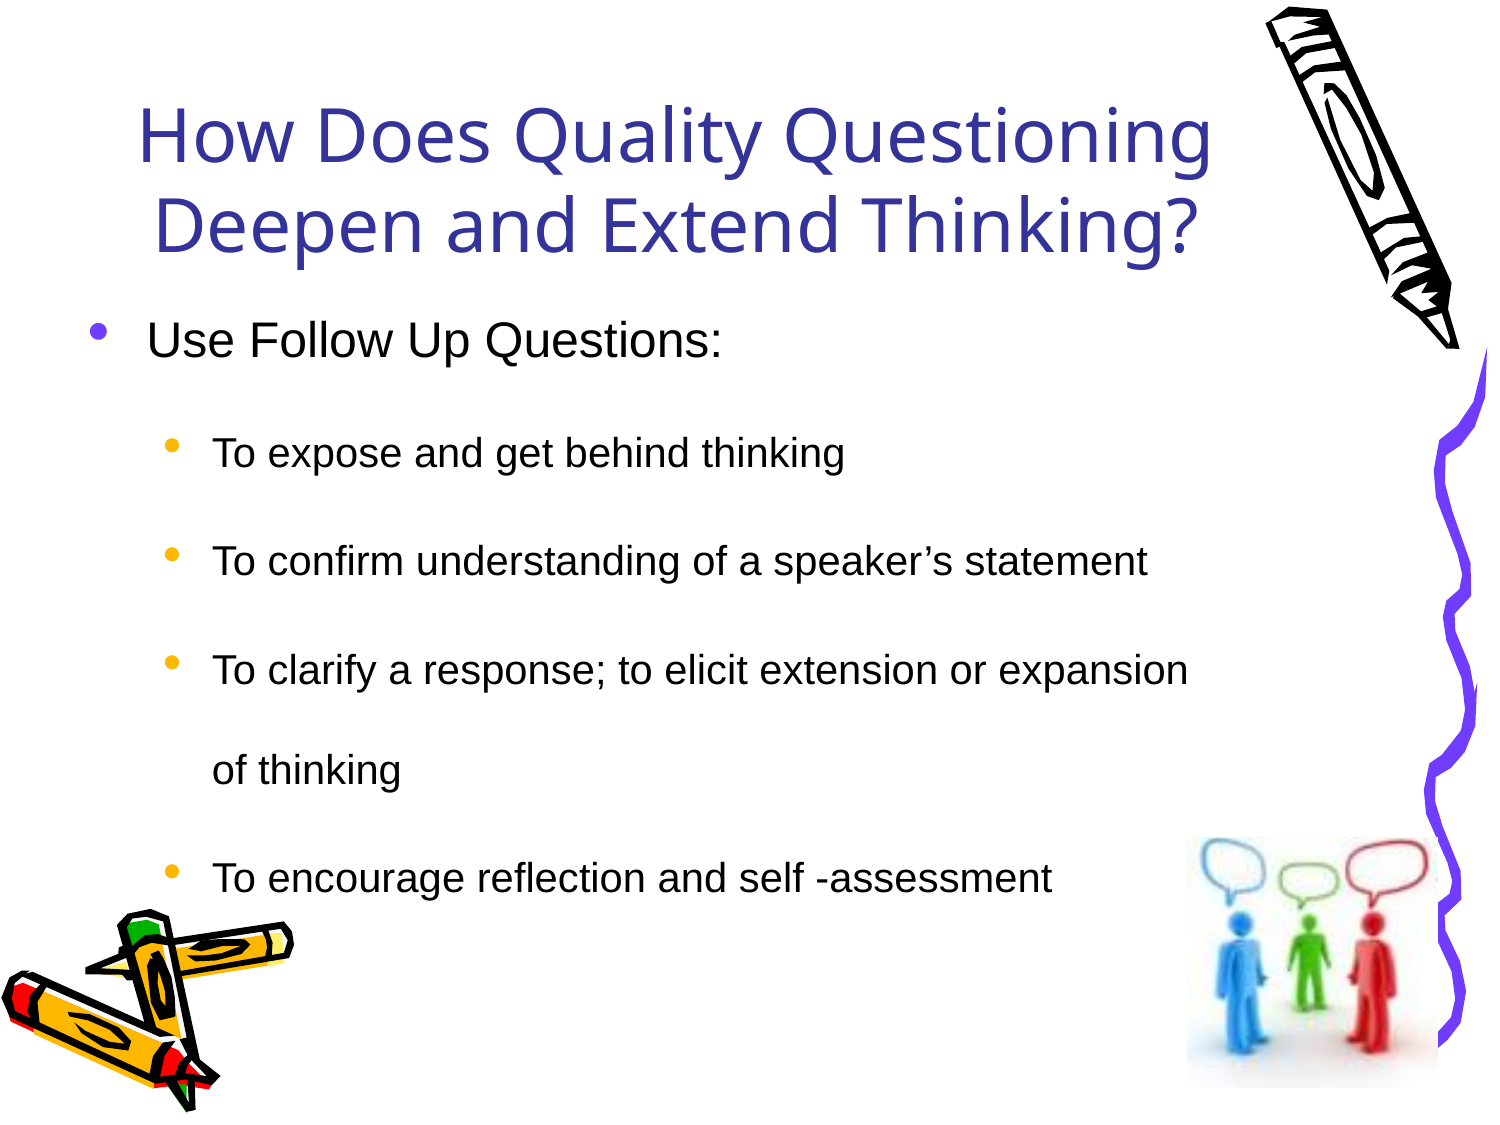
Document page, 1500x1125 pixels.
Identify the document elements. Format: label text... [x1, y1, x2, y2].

title How Does Quality Questioning Deepen and Extend Thinking? [112, 62, 1240, 276]
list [1187, 837, 1438, 1088]
list Use Follow Up Questions: To expose and get behind thinking To confirm understanding of a speaker’s statement To clarify a response; to elicit extension or expansion of thinking To encourage reflection and self -assessment [74, 299, 1213, 901]
